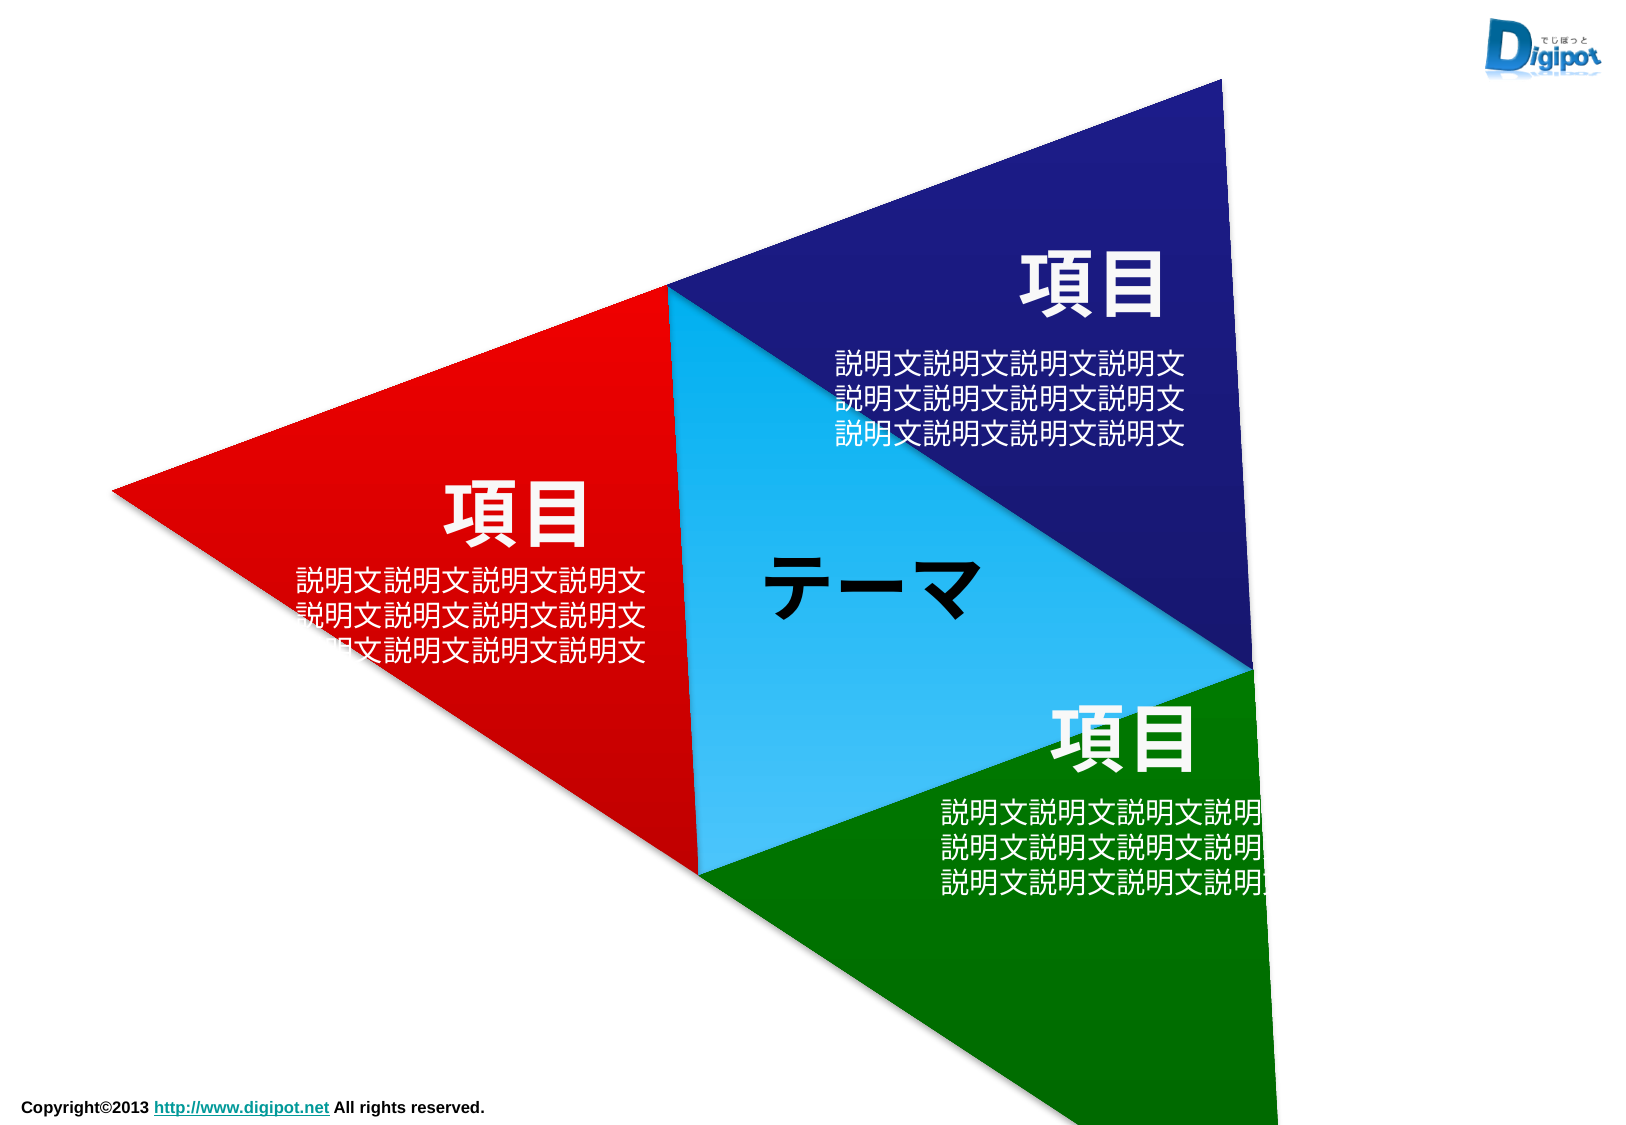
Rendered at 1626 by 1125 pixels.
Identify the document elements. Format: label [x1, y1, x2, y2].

text_box [258, 1, 1625, 955]
